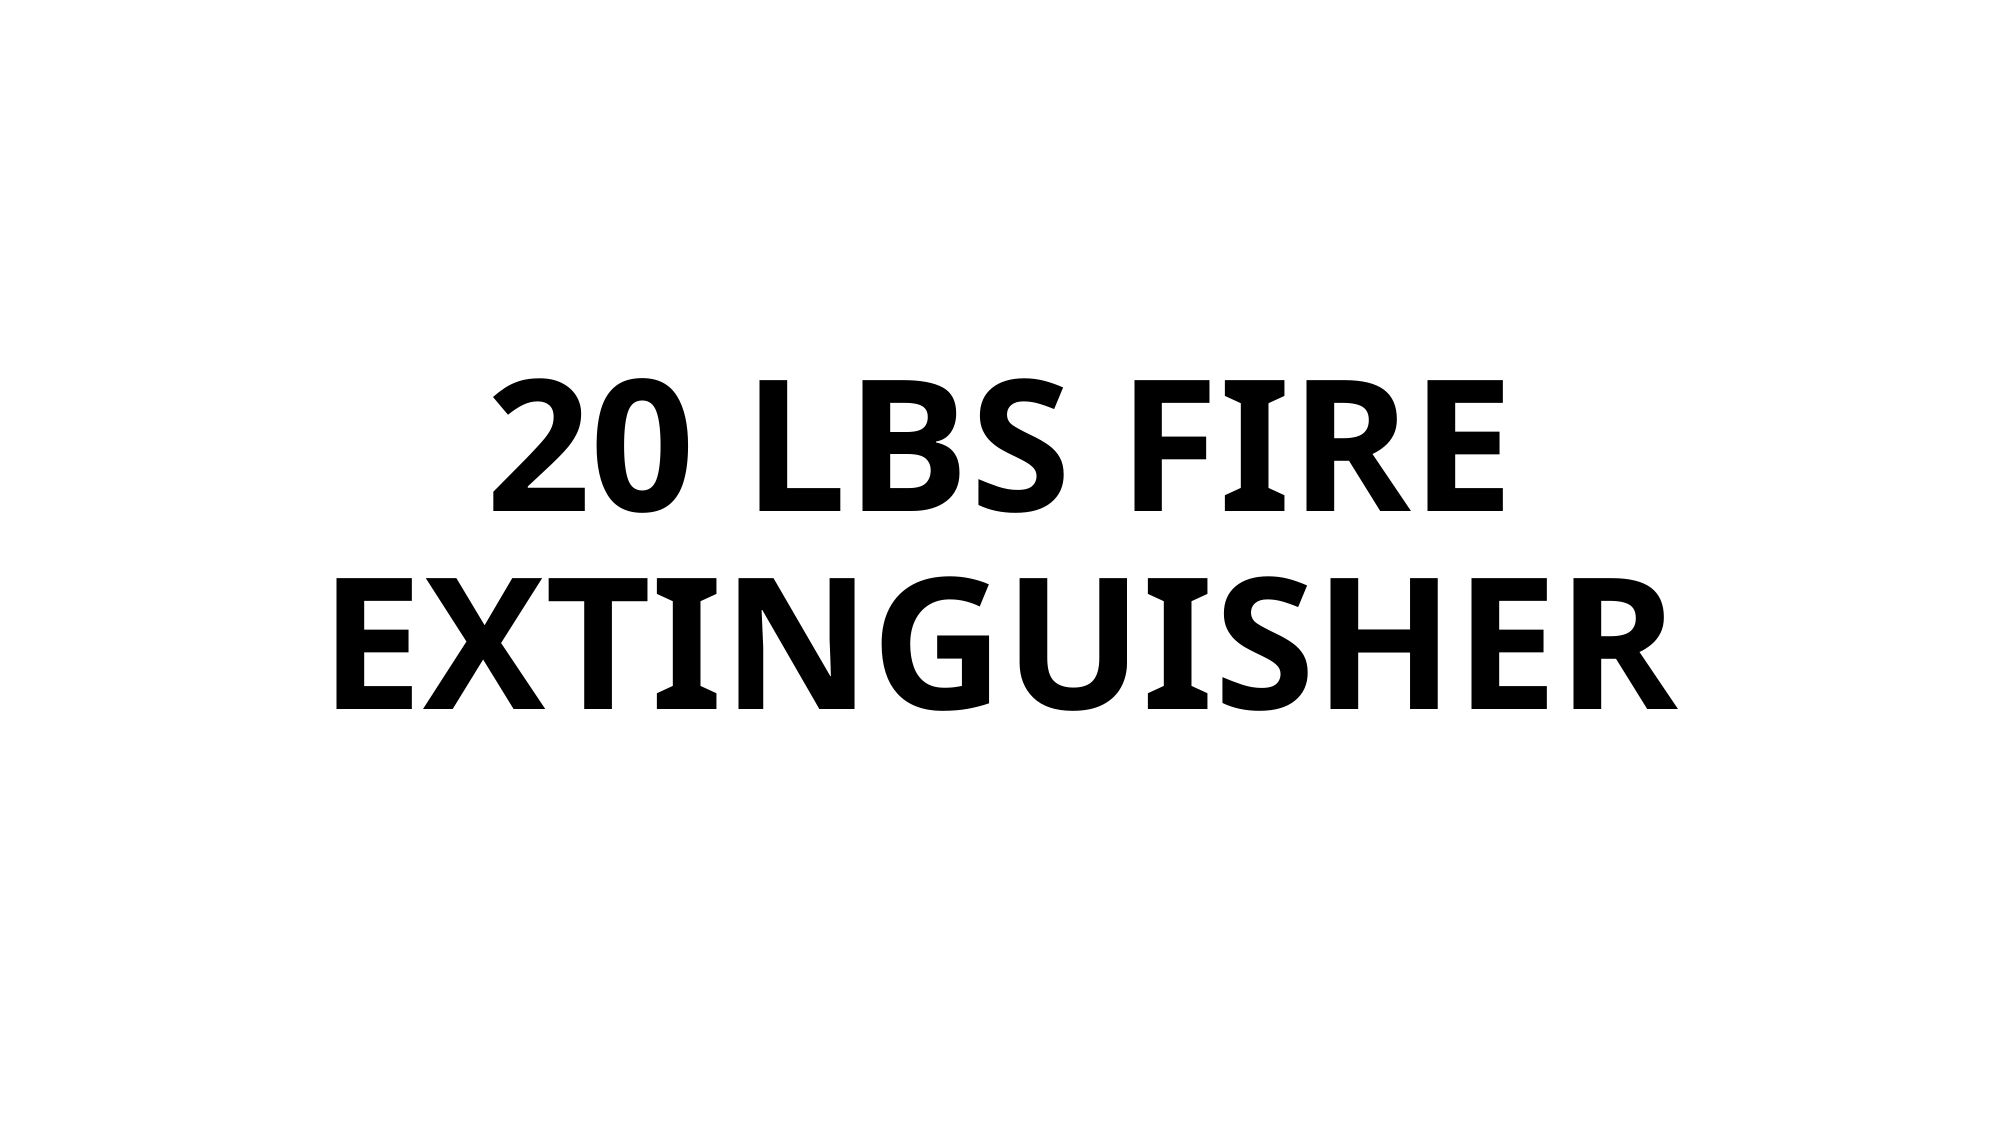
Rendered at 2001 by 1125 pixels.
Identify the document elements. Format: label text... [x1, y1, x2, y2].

title 20 LBS FIRE EXTINGUISHER [137, 59, 1863, 1044]
